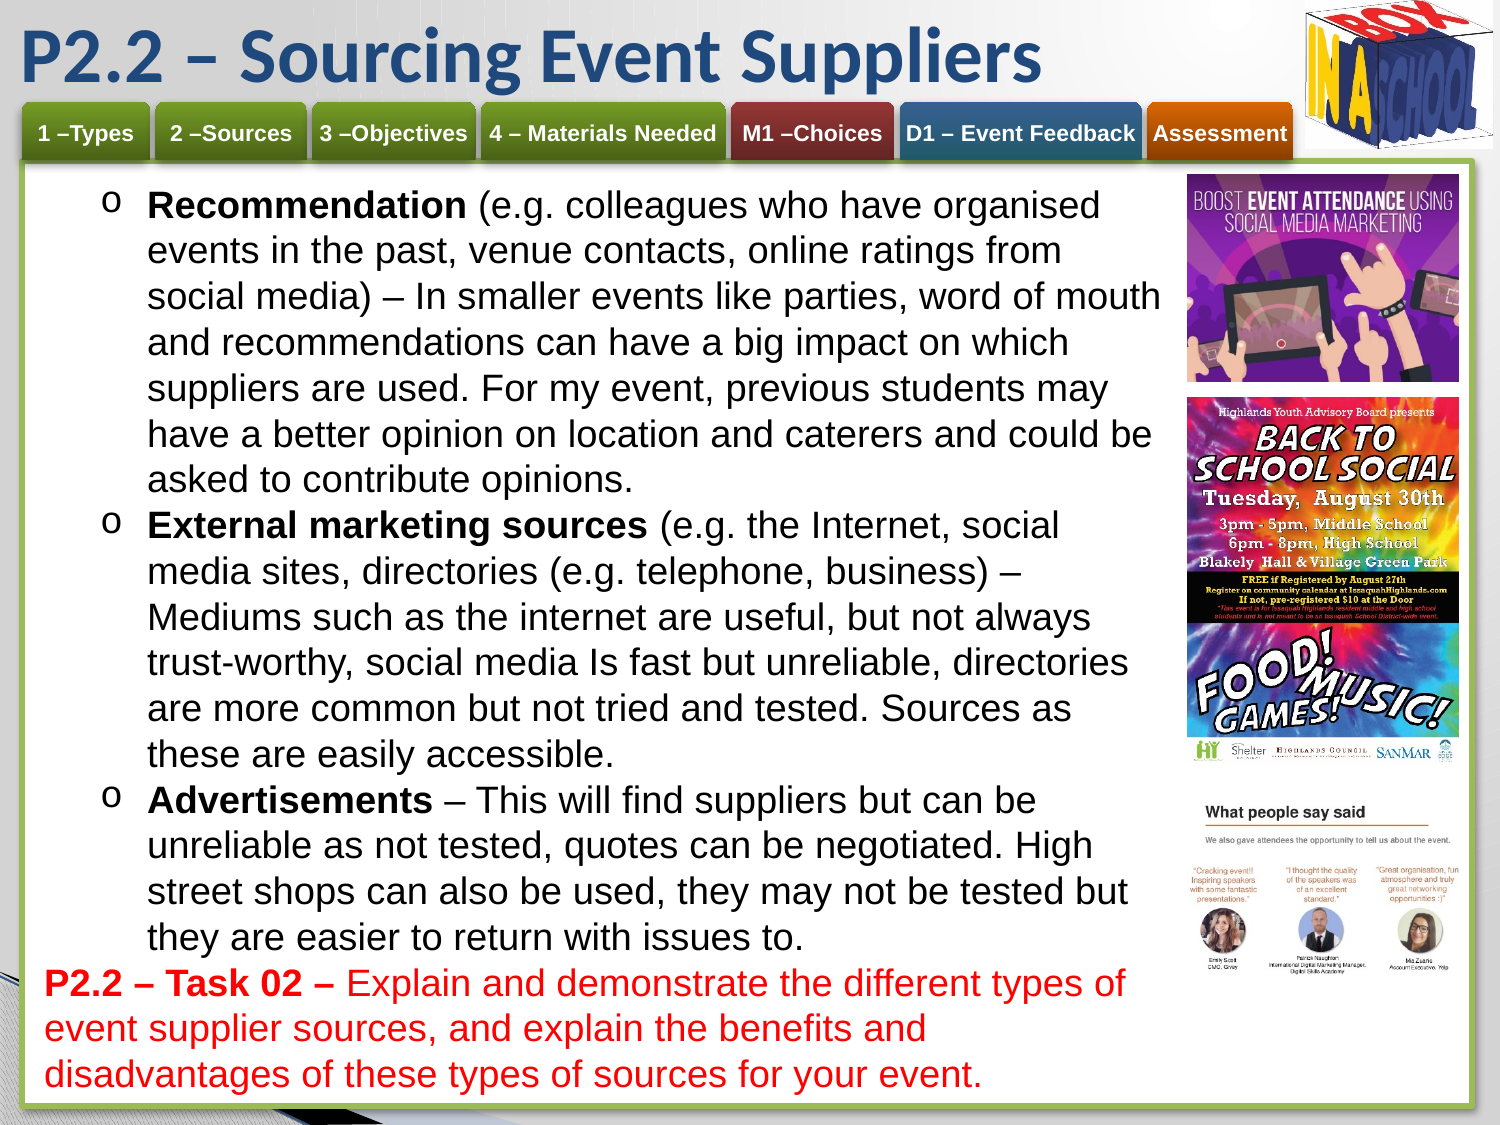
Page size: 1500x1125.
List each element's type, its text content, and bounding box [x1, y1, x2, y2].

text_box Recommendation (e.g. colleagues who have organised events in the past, venue contacts, online ratings from social media) – In smaller events like parties, word of mouth and recommendations can have a big impact on which suppliers are used. For my event, previous students may have a better opinion on location and caterers and could be asked to contribute opinions. External marketing sources (e.g. the Internet, social media sites, directories (e.g. telephone, business) – Mediums such as the internet are useful, but not always trust-worthy, social media Is fast but unreliable, directories are more common but not tried and tested. Sources as these are easily accessible. Advertisements – This will find suppliers but can be unreliable as not tested, quotes can be negotiated. High street shops can also be used, they may not be tested but they are easier to return with issues to. P2.2 – Task 02 – Explain and demonstrate the different types of event supplier sources, and explain the benefits and disadvantages of these types of sources for your event. [29, 172, 1187, 1103]
picture [1186, 174, 1459, 382]
title P2.2 – Sourcing Event Suppliers [5, 0, 1270, 102]
picture [1305, 0, 1494, 149]
picture [281, 1114, 303, 1125]
picture [1186, 396, 1459, 765]
picture [1186, 801, 1459, 977]
